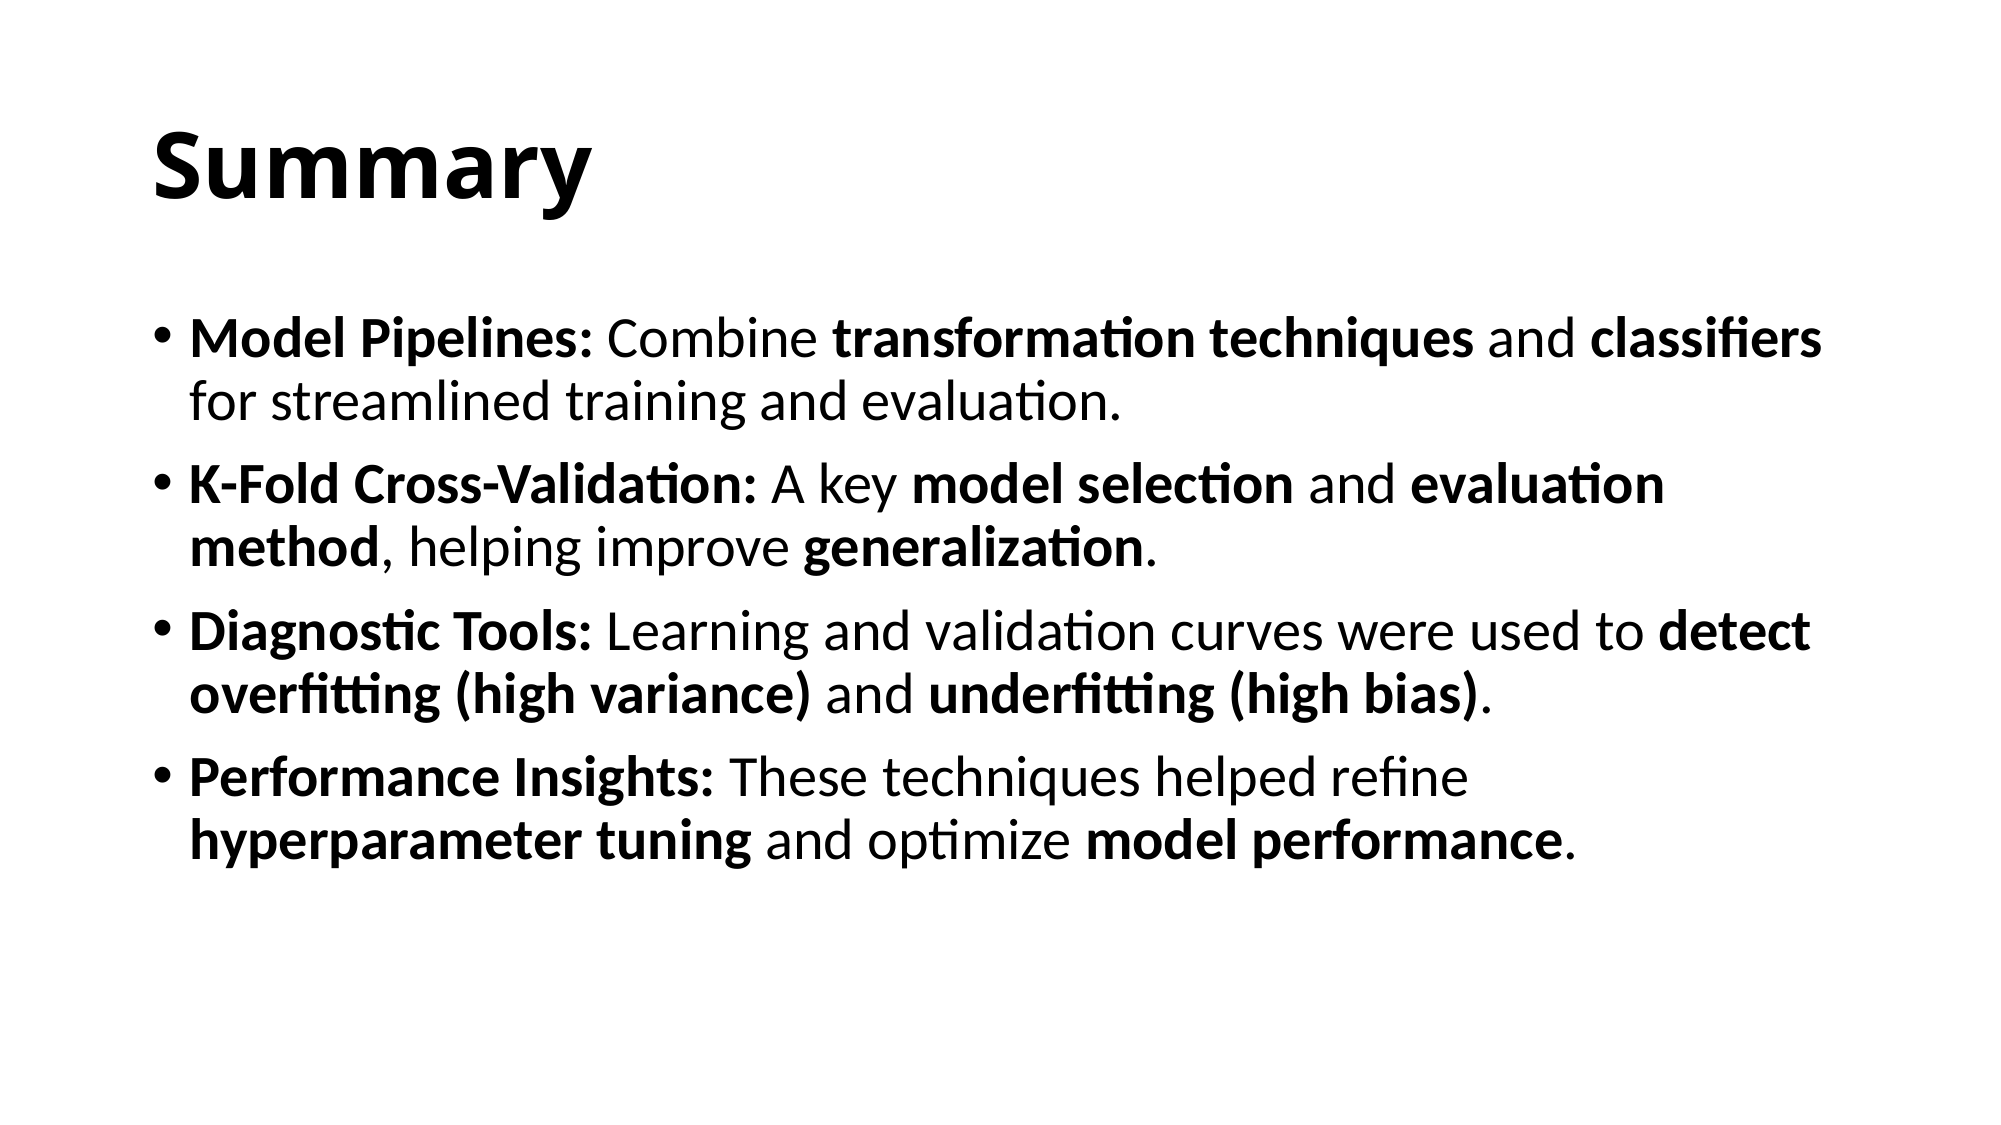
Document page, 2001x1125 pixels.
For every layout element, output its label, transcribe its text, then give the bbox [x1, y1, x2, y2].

title Summary [137, 59, 1863, 278]
list Model Pipelines: Combine transformation techniques and classifiers for streamlined training and evaluation. K-Fold Cross-Validation: A key model selection and evaluation method, helping improve generalization. Diagnostic Tools: Learning and validation curves were used to detect overfitting (high variance) and underfitting (high bias). Performance Insights: These techniques helped refine hyperparameter tuning and optimize model performance. [137, 299, 1863, 1014]
